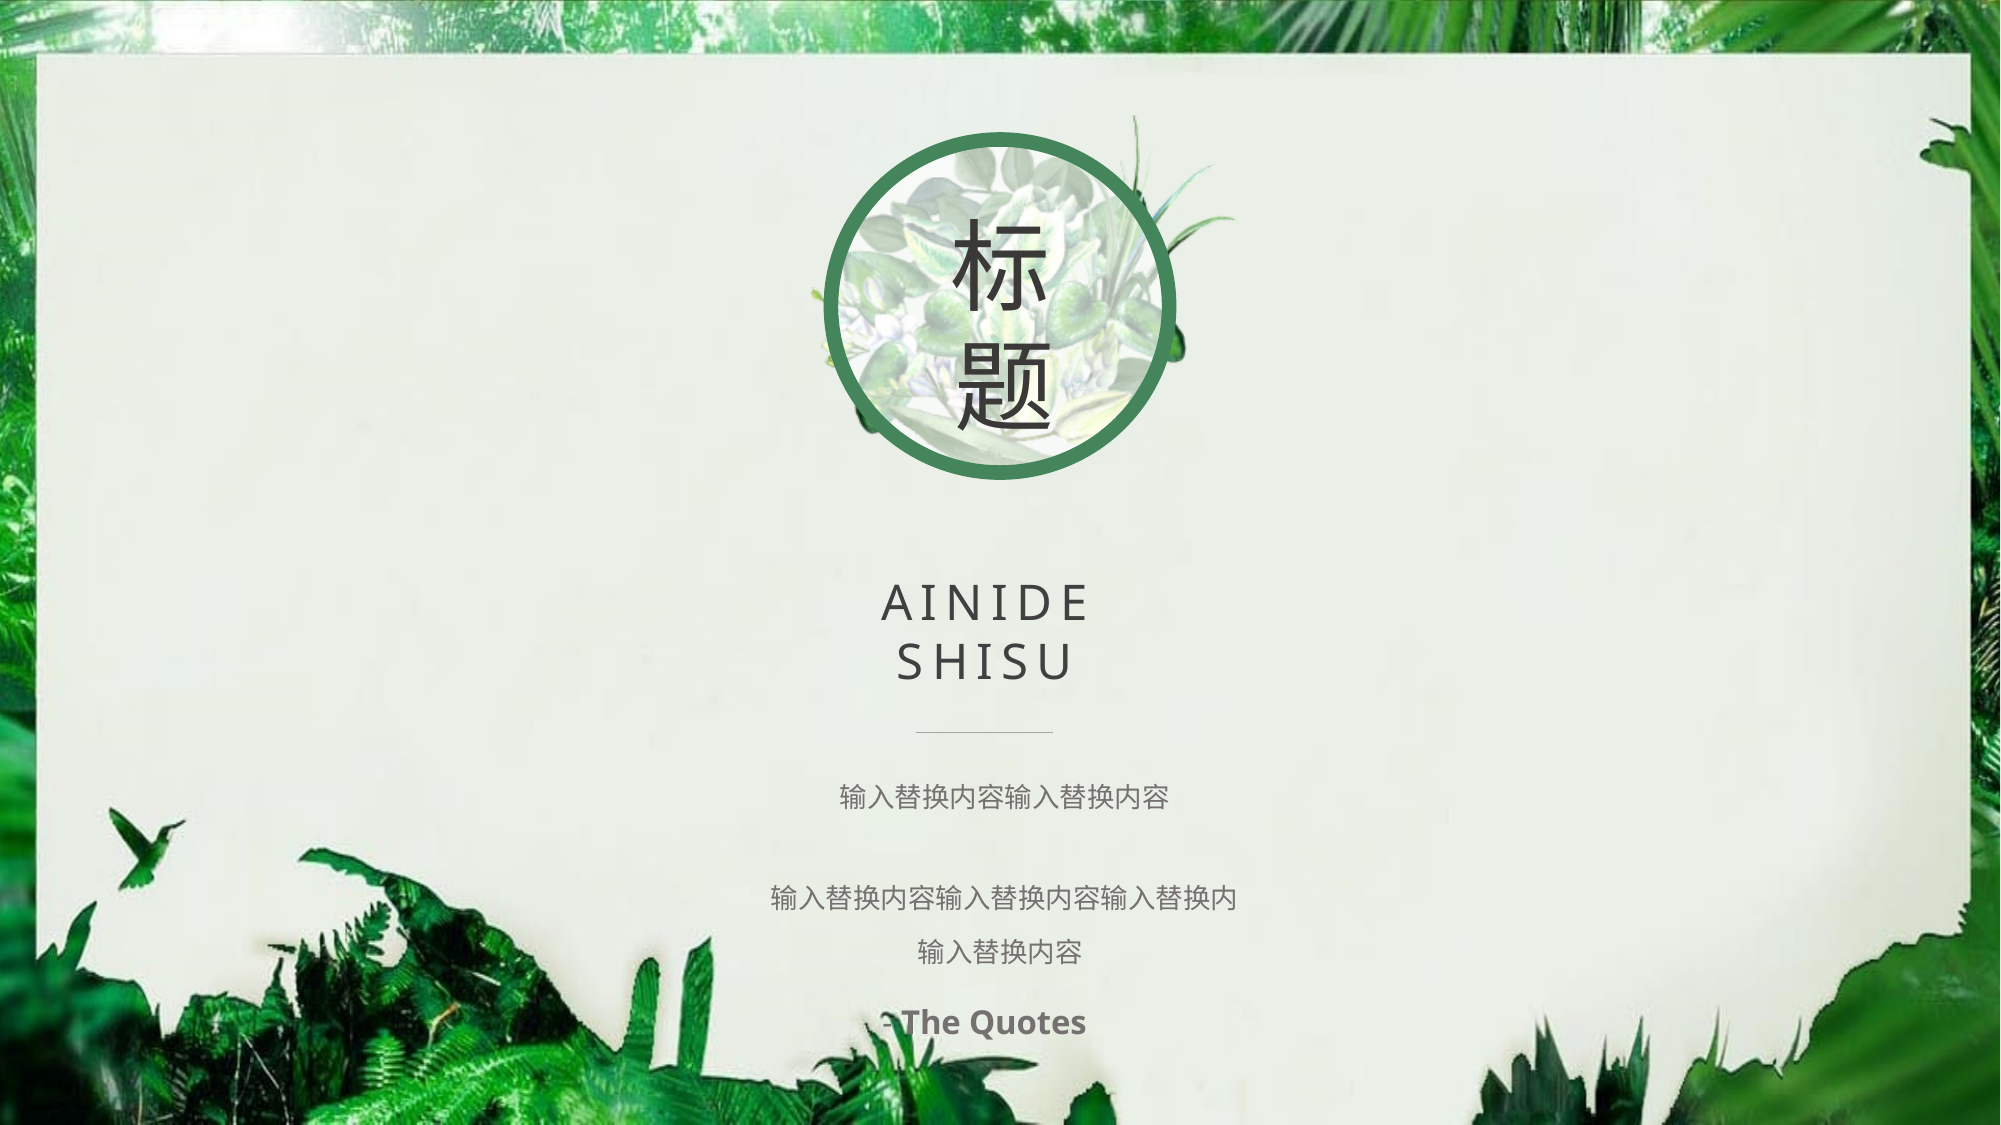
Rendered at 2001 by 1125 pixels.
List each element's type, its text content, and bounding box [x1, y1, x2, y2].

text_box - The Quotes [867, 993, 1102, 1048]
text_box 输入替换内容输入替换内容 [627, 772, 1383, 870]
text_box 输入替换内容 [622, 927, 1378, 976]
picture [0, 0, 2001, 1125]
text_box 输入替换内容输入替换内容输入替换内 [594, 873, 1415, 971]
text_box AINIDE SHISU [866, 563, 1104, 697]
